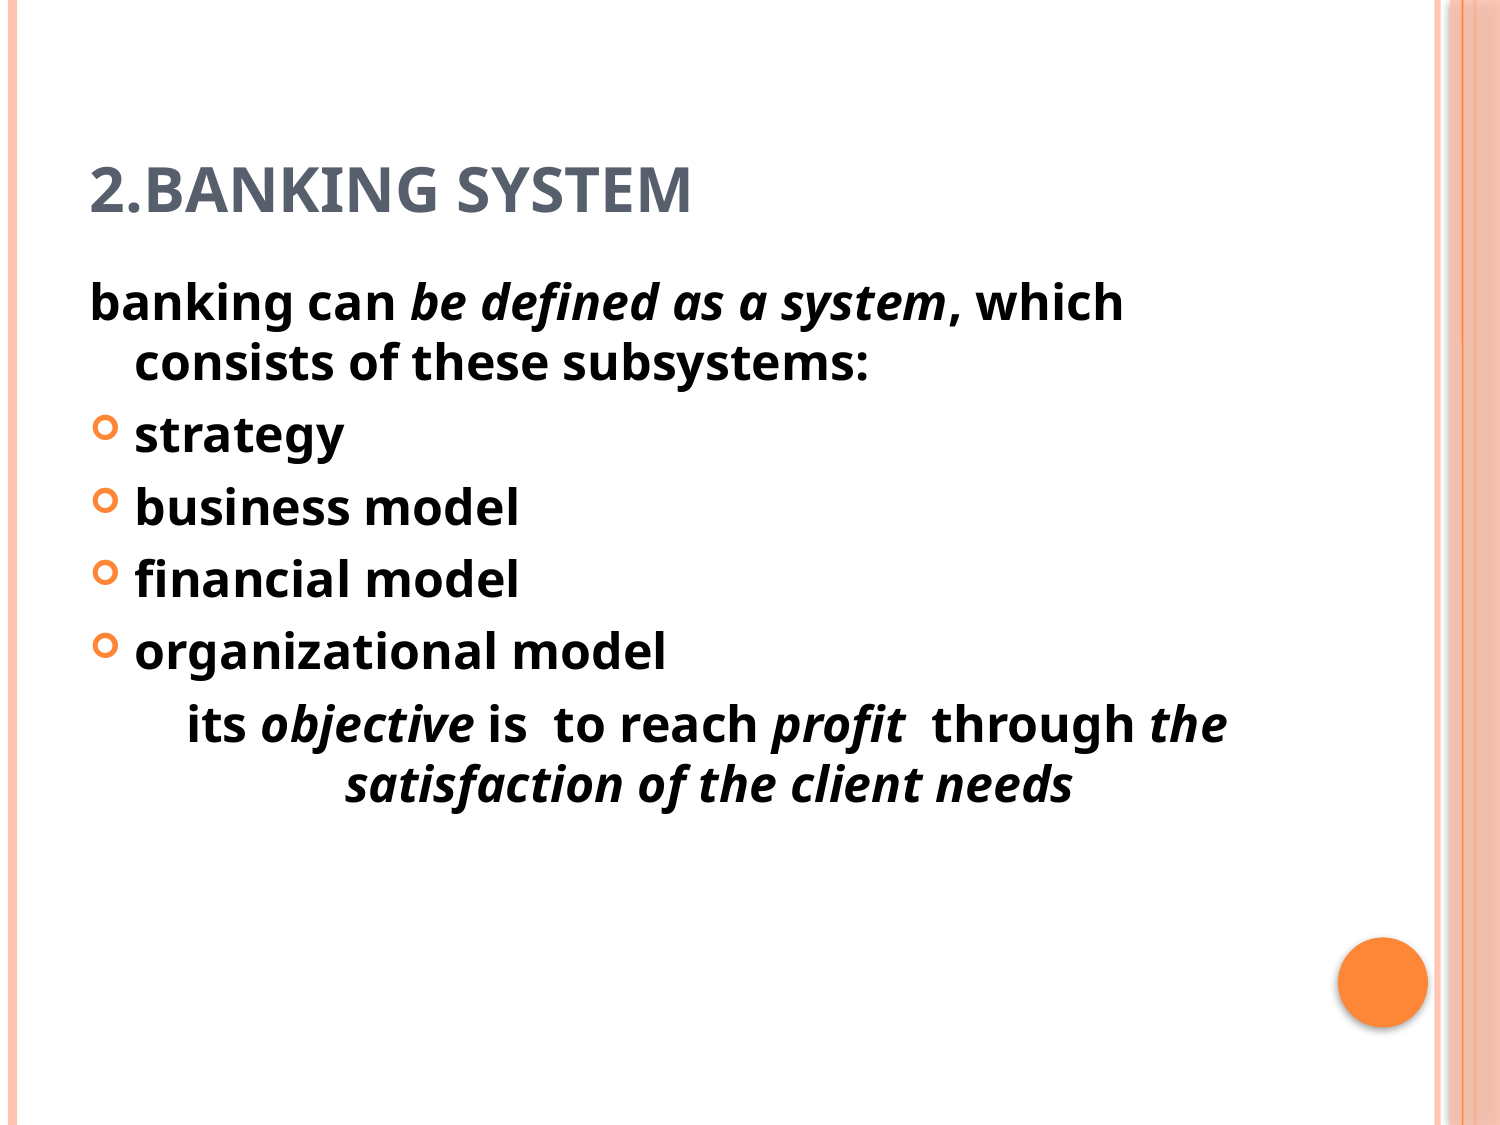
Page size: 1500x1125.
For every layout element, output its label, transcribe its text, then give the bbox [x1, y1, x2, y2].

list banking can be defined as a system, which consists of these subsystems: strategy business model financial model organizational model its objective is to reach profit through the satisfaction of the client needs [75, 262, 1300, 1062]
title 2.Banking system [75, 45, 1300, 233]
